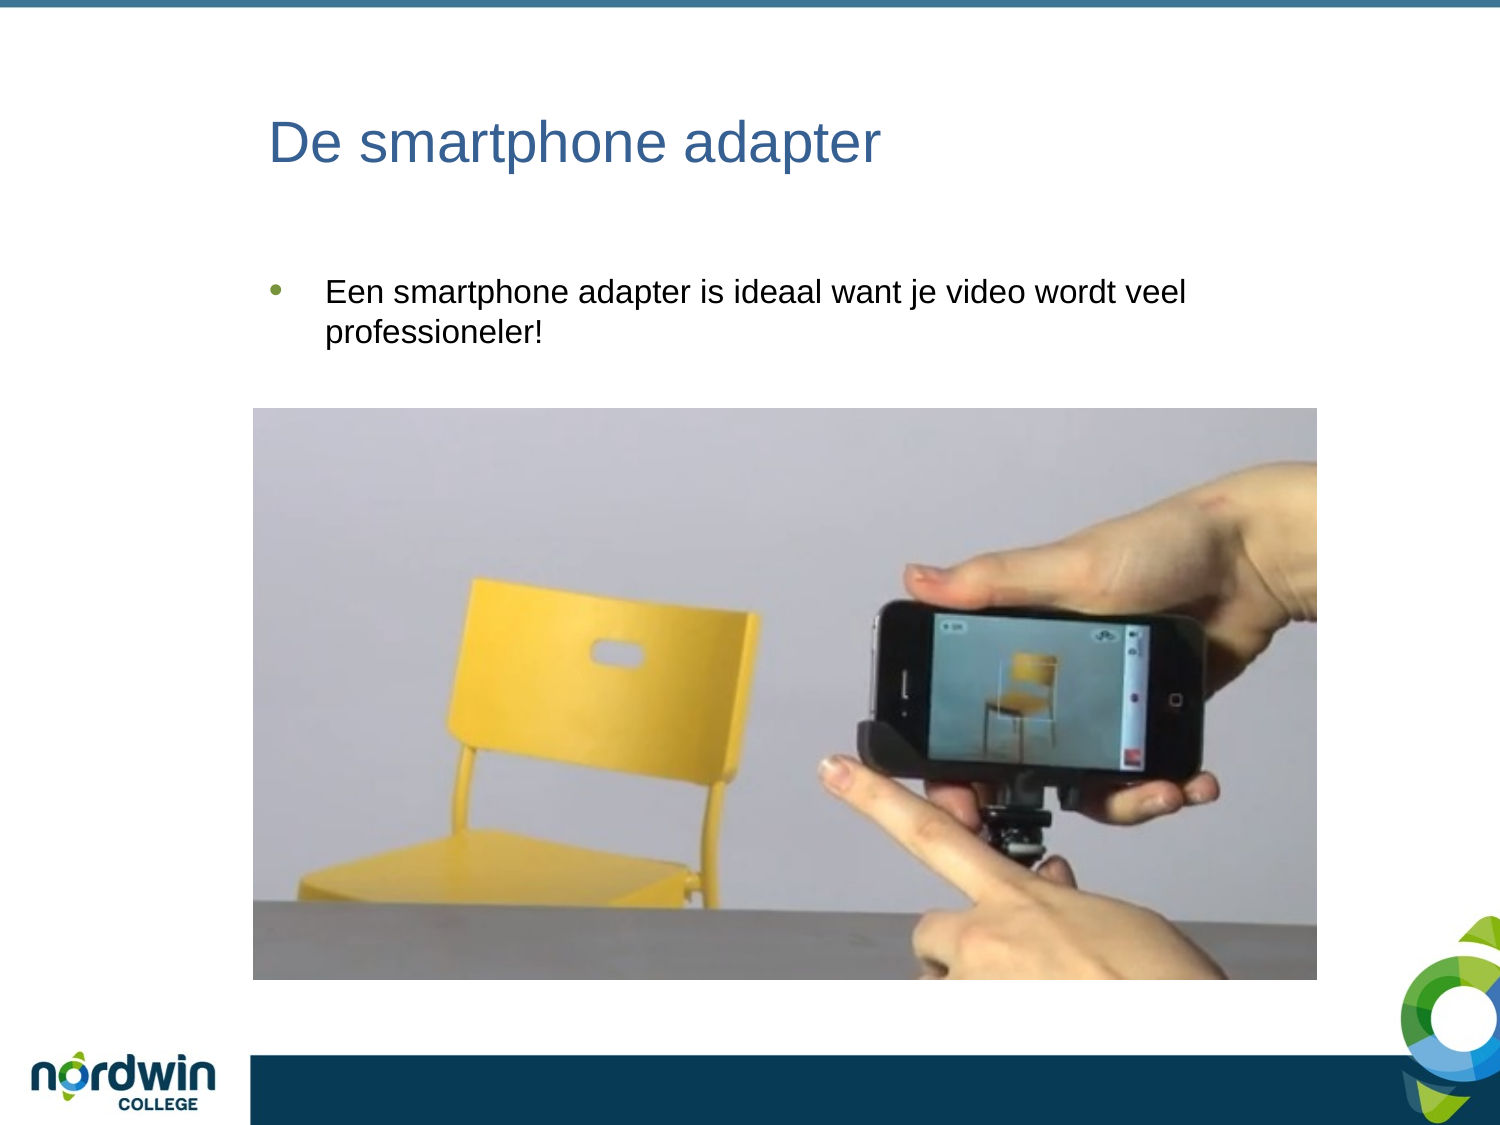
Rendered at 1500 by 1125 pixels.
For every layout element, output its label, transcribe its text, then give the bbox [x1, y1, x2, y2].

list Een smartphone adapter is ideaal want je video wordt veel professioneler! [253, 262, 1425, 398]
title De smartphone adapter [253, 45, 1433, 233]
picture [0, 0, 1500, 1125]
